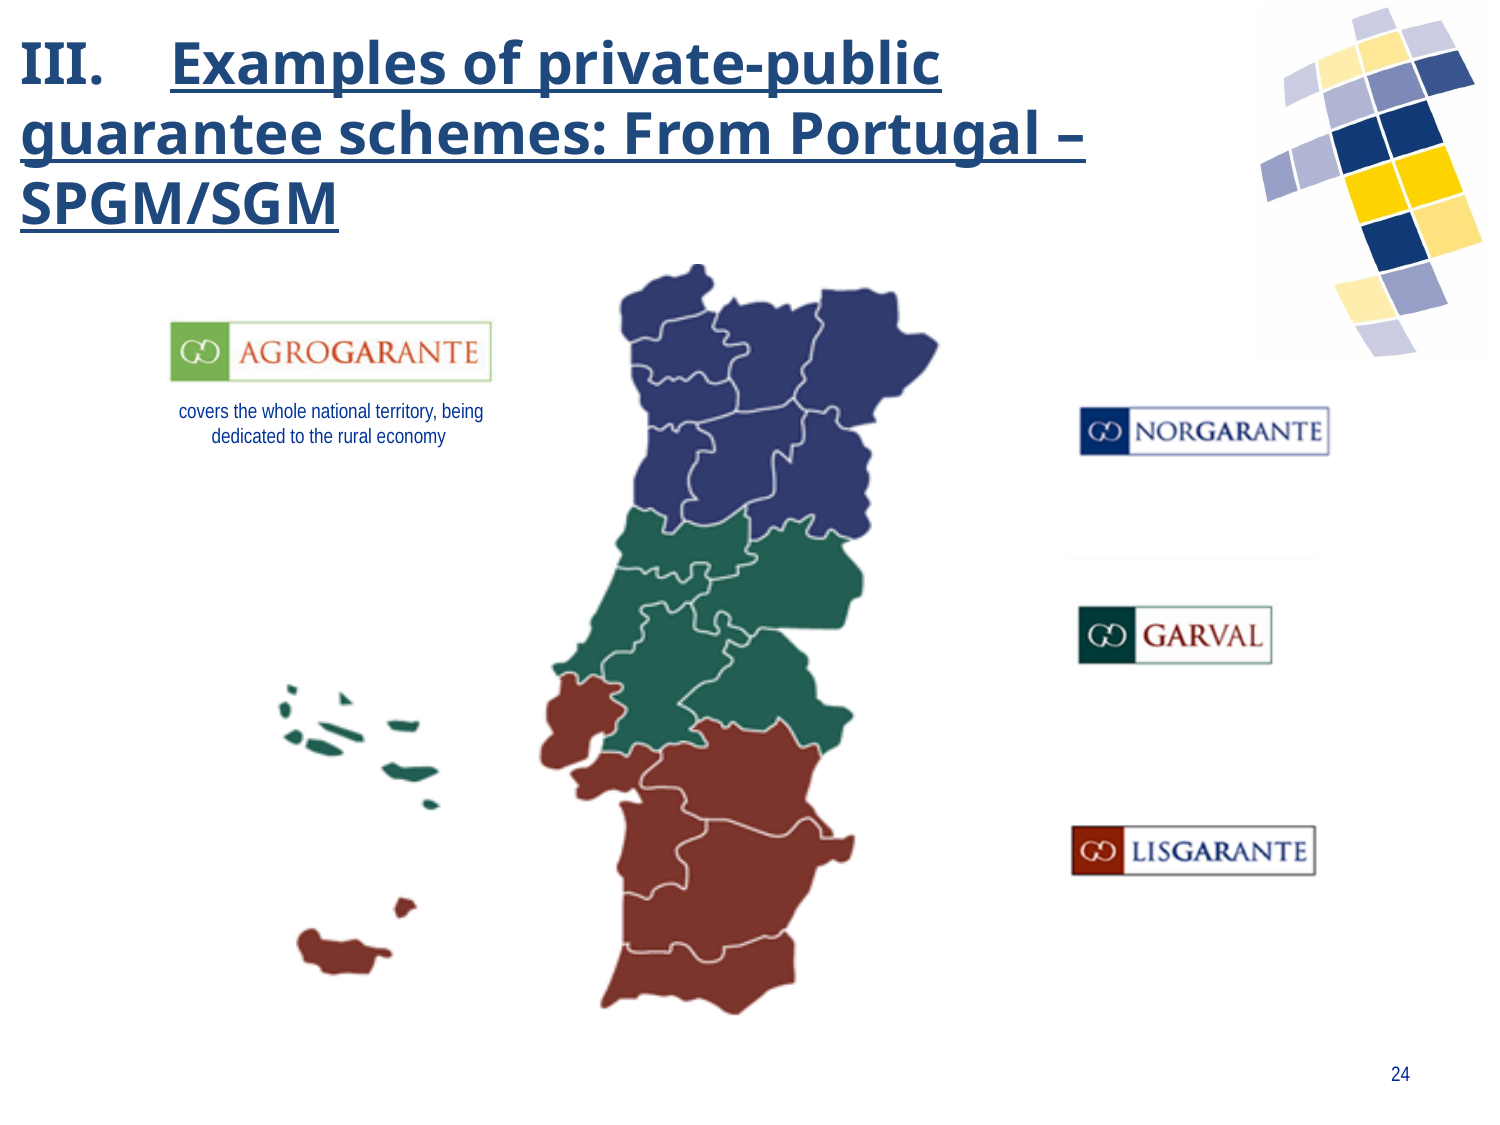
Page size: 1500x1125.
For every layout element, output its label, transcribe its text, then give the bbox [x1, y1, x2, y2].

picture [167, 316, 496, 389]
picture [1256, 1, 1487, 362]
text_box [137, 264, 1379, 1024]
text_box III. Examples of private-public guarantee schemes: From Portugal – SPGM/SGM [5, 18, 1249, 314]
slide_number 24 [1074, 1042, 1425, 1103]
